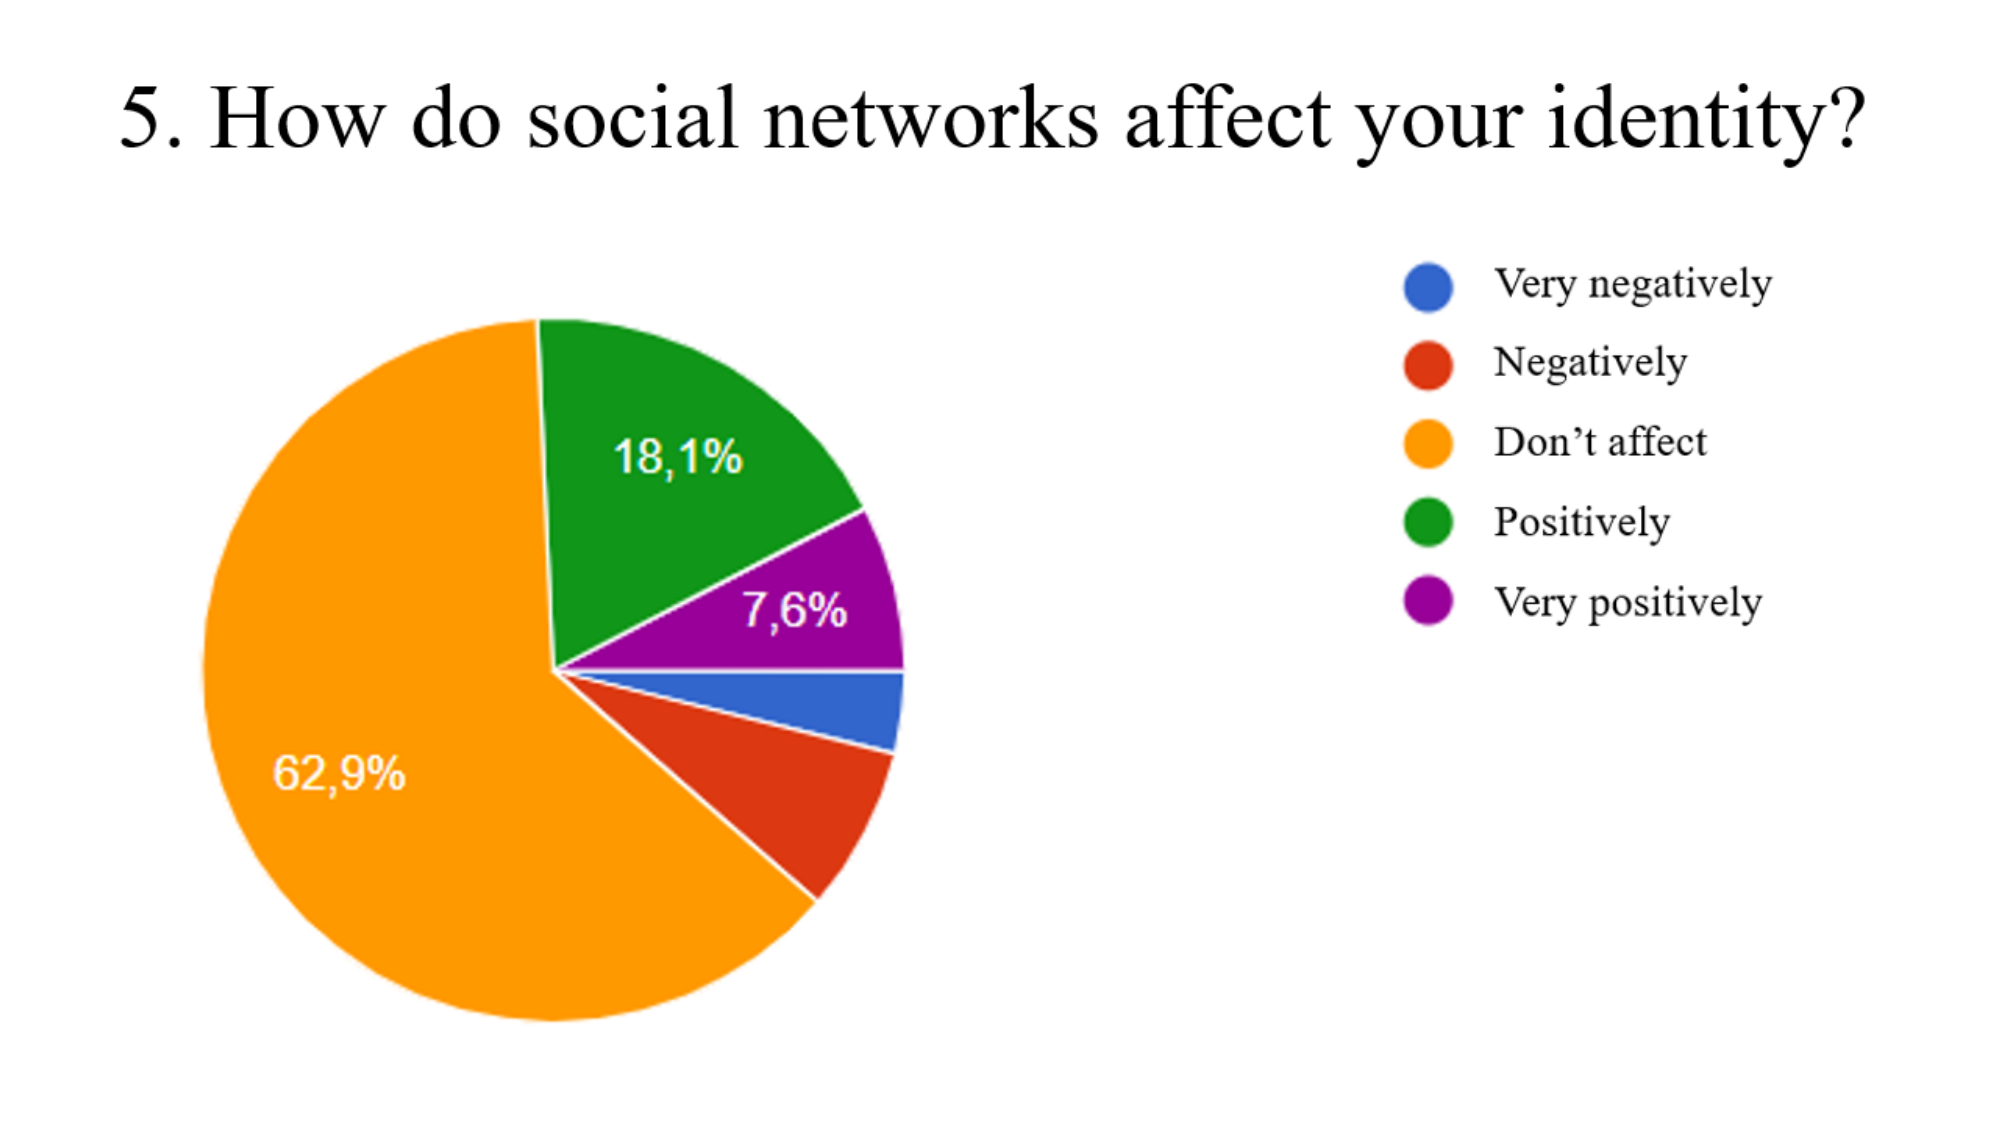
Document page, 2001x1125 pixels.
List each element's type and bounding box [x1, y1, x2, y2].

picture [63, 36, 1903, 1092]
